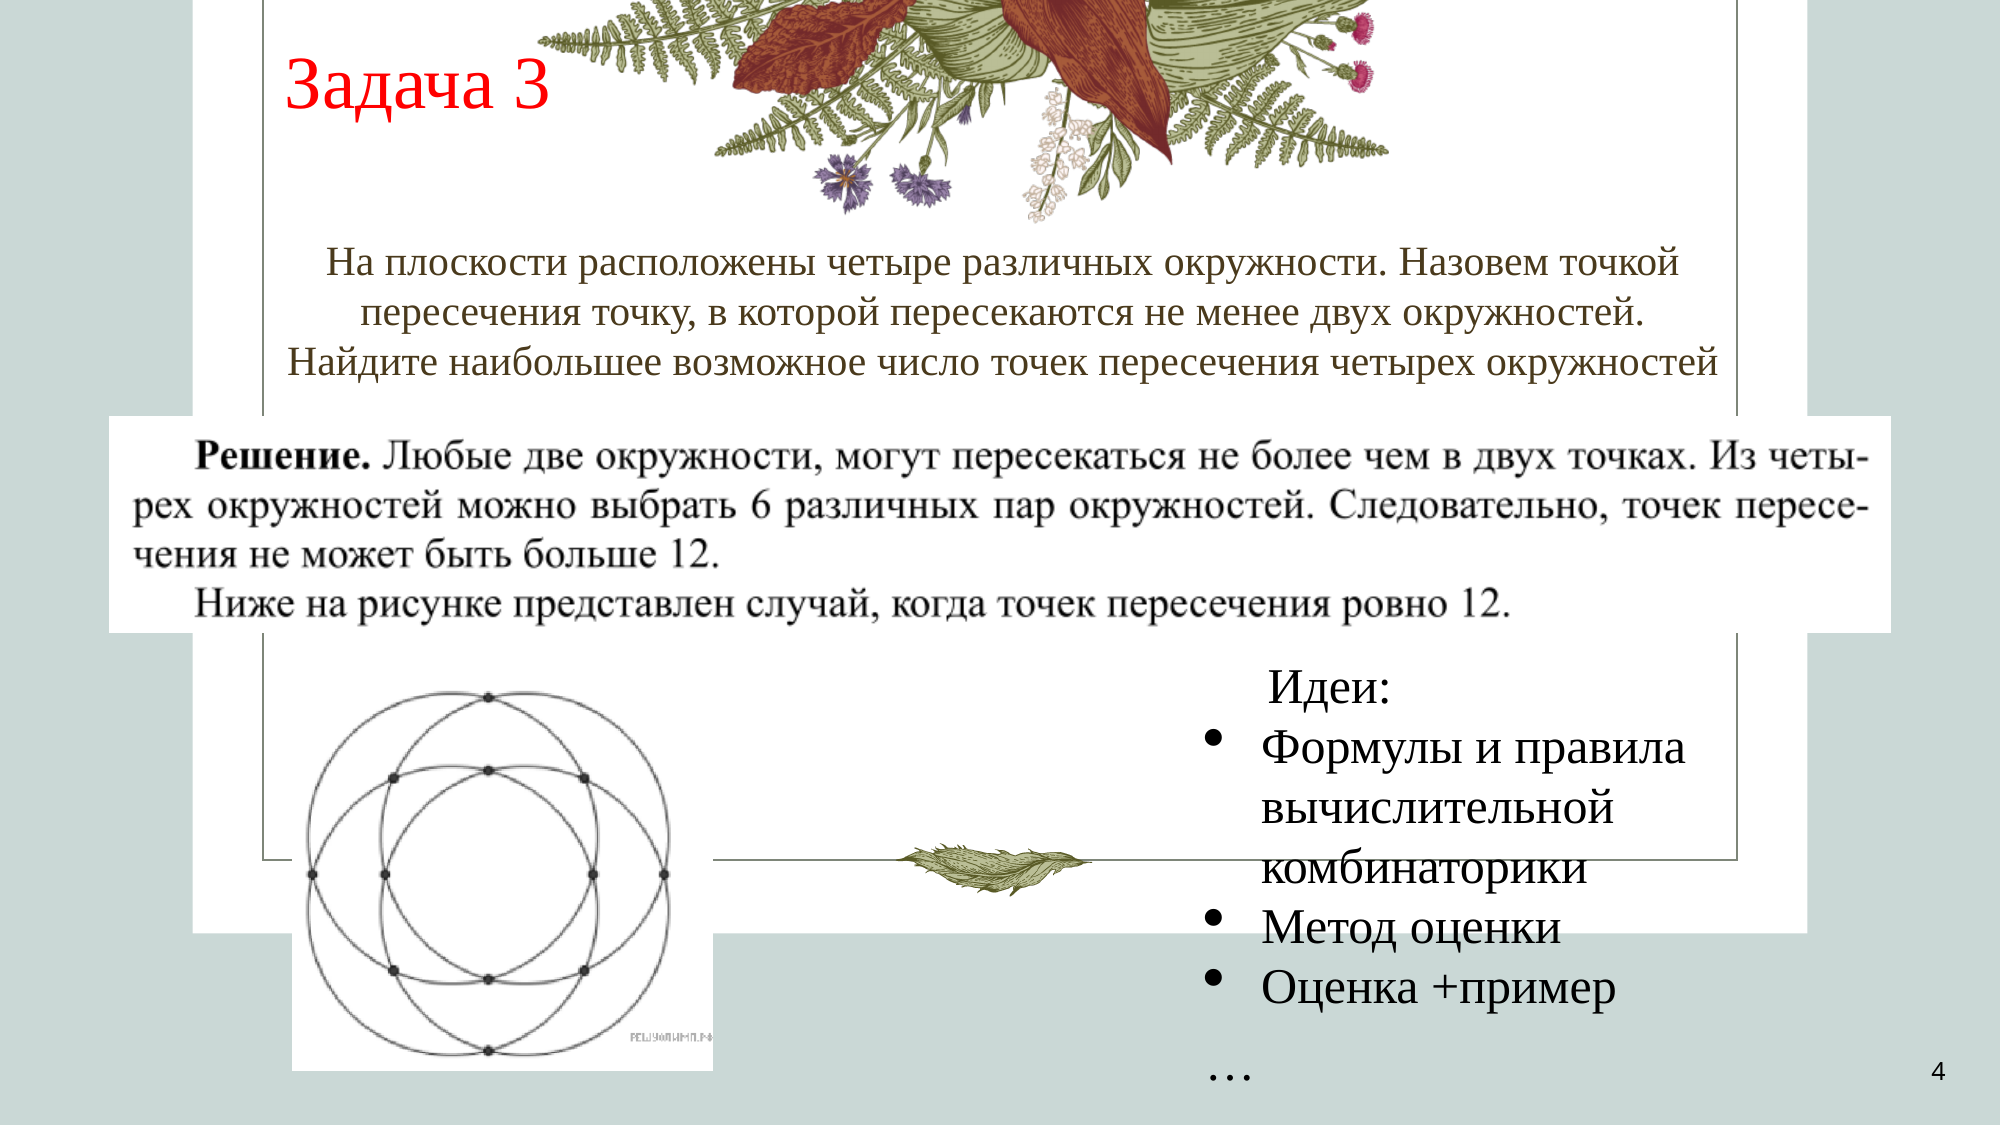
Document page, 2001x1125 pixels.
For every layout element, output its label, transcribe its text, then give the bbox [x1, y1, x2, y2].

picture [292, 674, 713, 1071]
title Задача 3 [268, 22, 568, 147]
text_box Идеи: Формулы и правила вычислительной комбинаторики Метод оценки Оценка +пример … [1190, 642, 1856, 1098]
picture [109, 416, 1891, 633]
slide_number 4 [1510, 1042, 1961, 1103]
picture [535, 0, 1416, 225]
picture [894, 838, 1093, 897]
list На плоскости расположены четыре различных окружности. Назовем точкой пересечения точку, в которой пересекаются не менее двух окружностей. Найдите наибольшее возможное число точек пересечения четырех окружностей [268, 225, 1738, 396]
